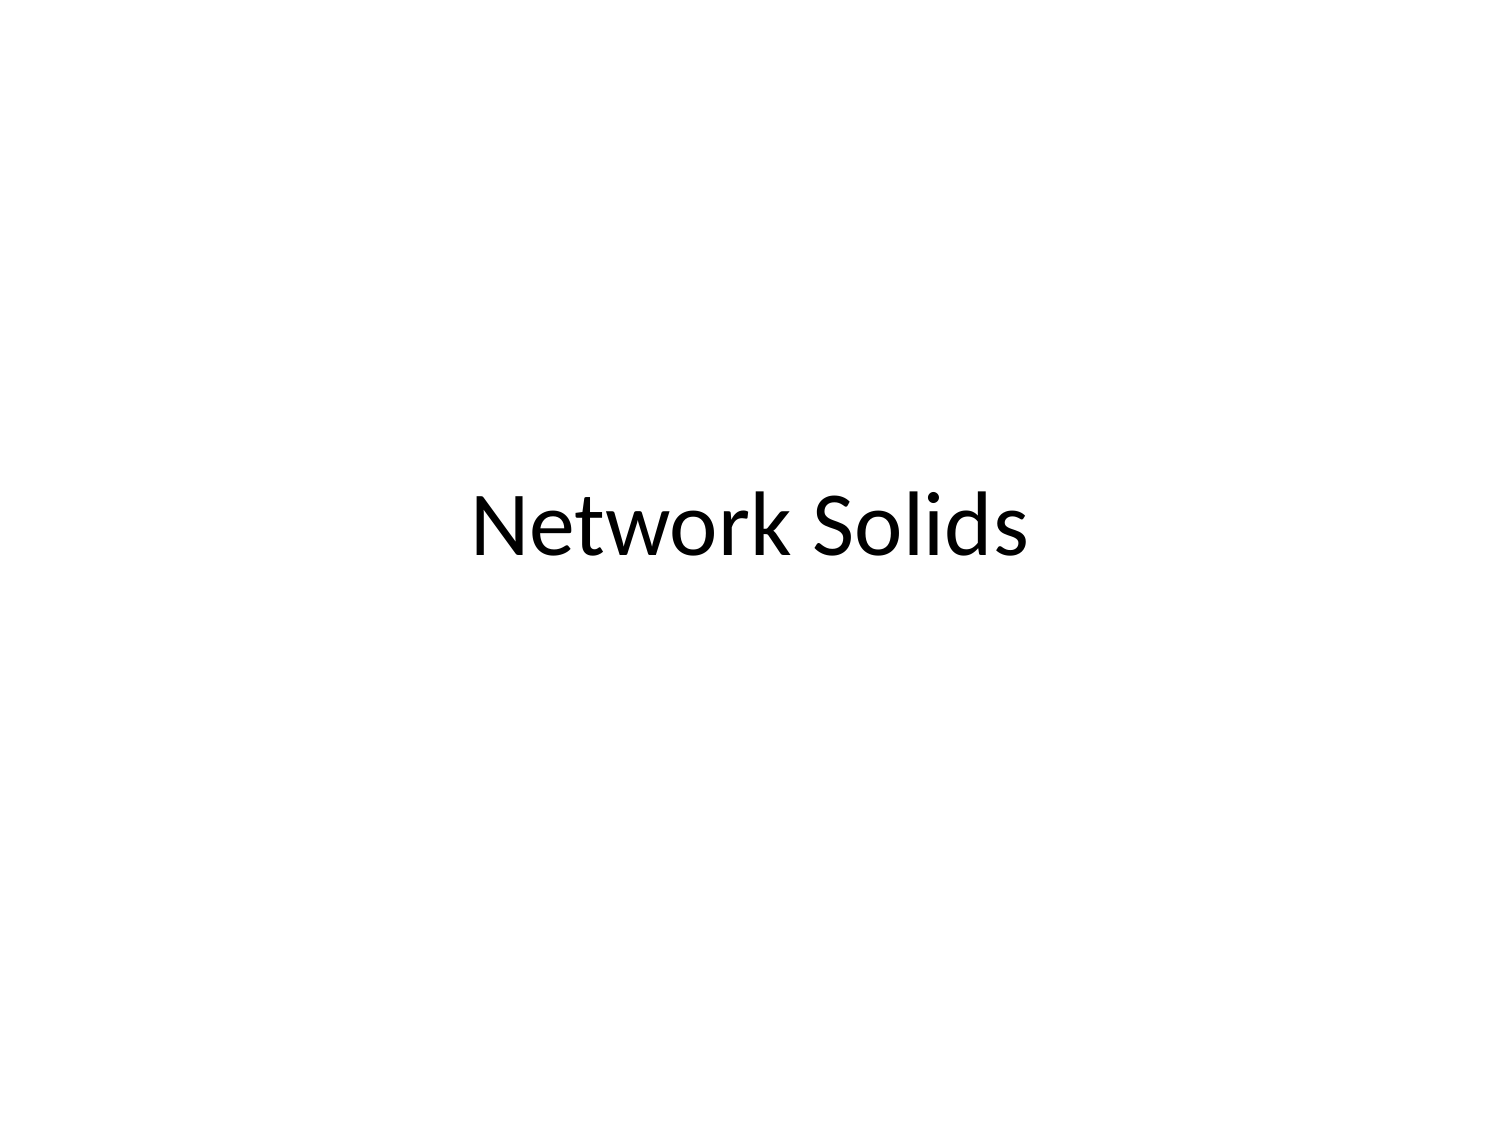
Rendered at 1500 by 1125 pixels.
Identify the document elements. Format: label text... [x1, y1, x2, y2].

title Network Solids [112, 424, 1388, 613]
